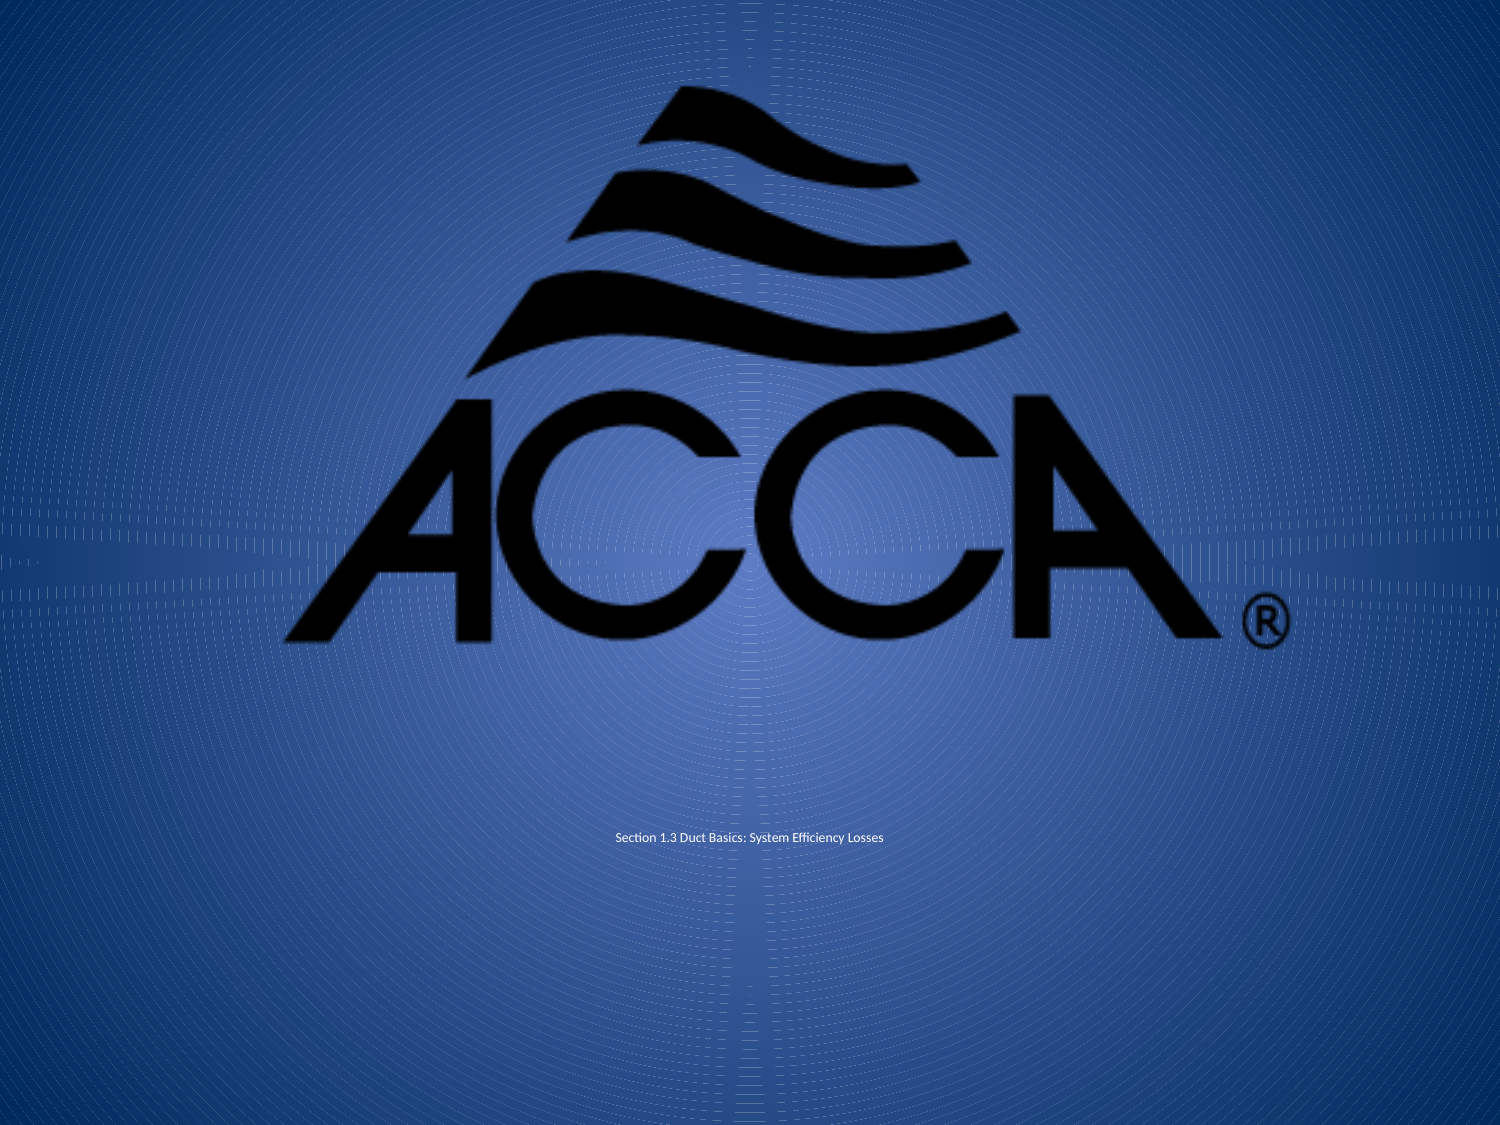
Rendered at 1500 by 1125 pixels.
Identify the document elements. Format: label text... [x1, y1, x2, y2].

title Section 1.3 Duct Basics: System Efficiency Losses [0, 787, 1500, 888]
picture [237, 24, 1334, 738]
